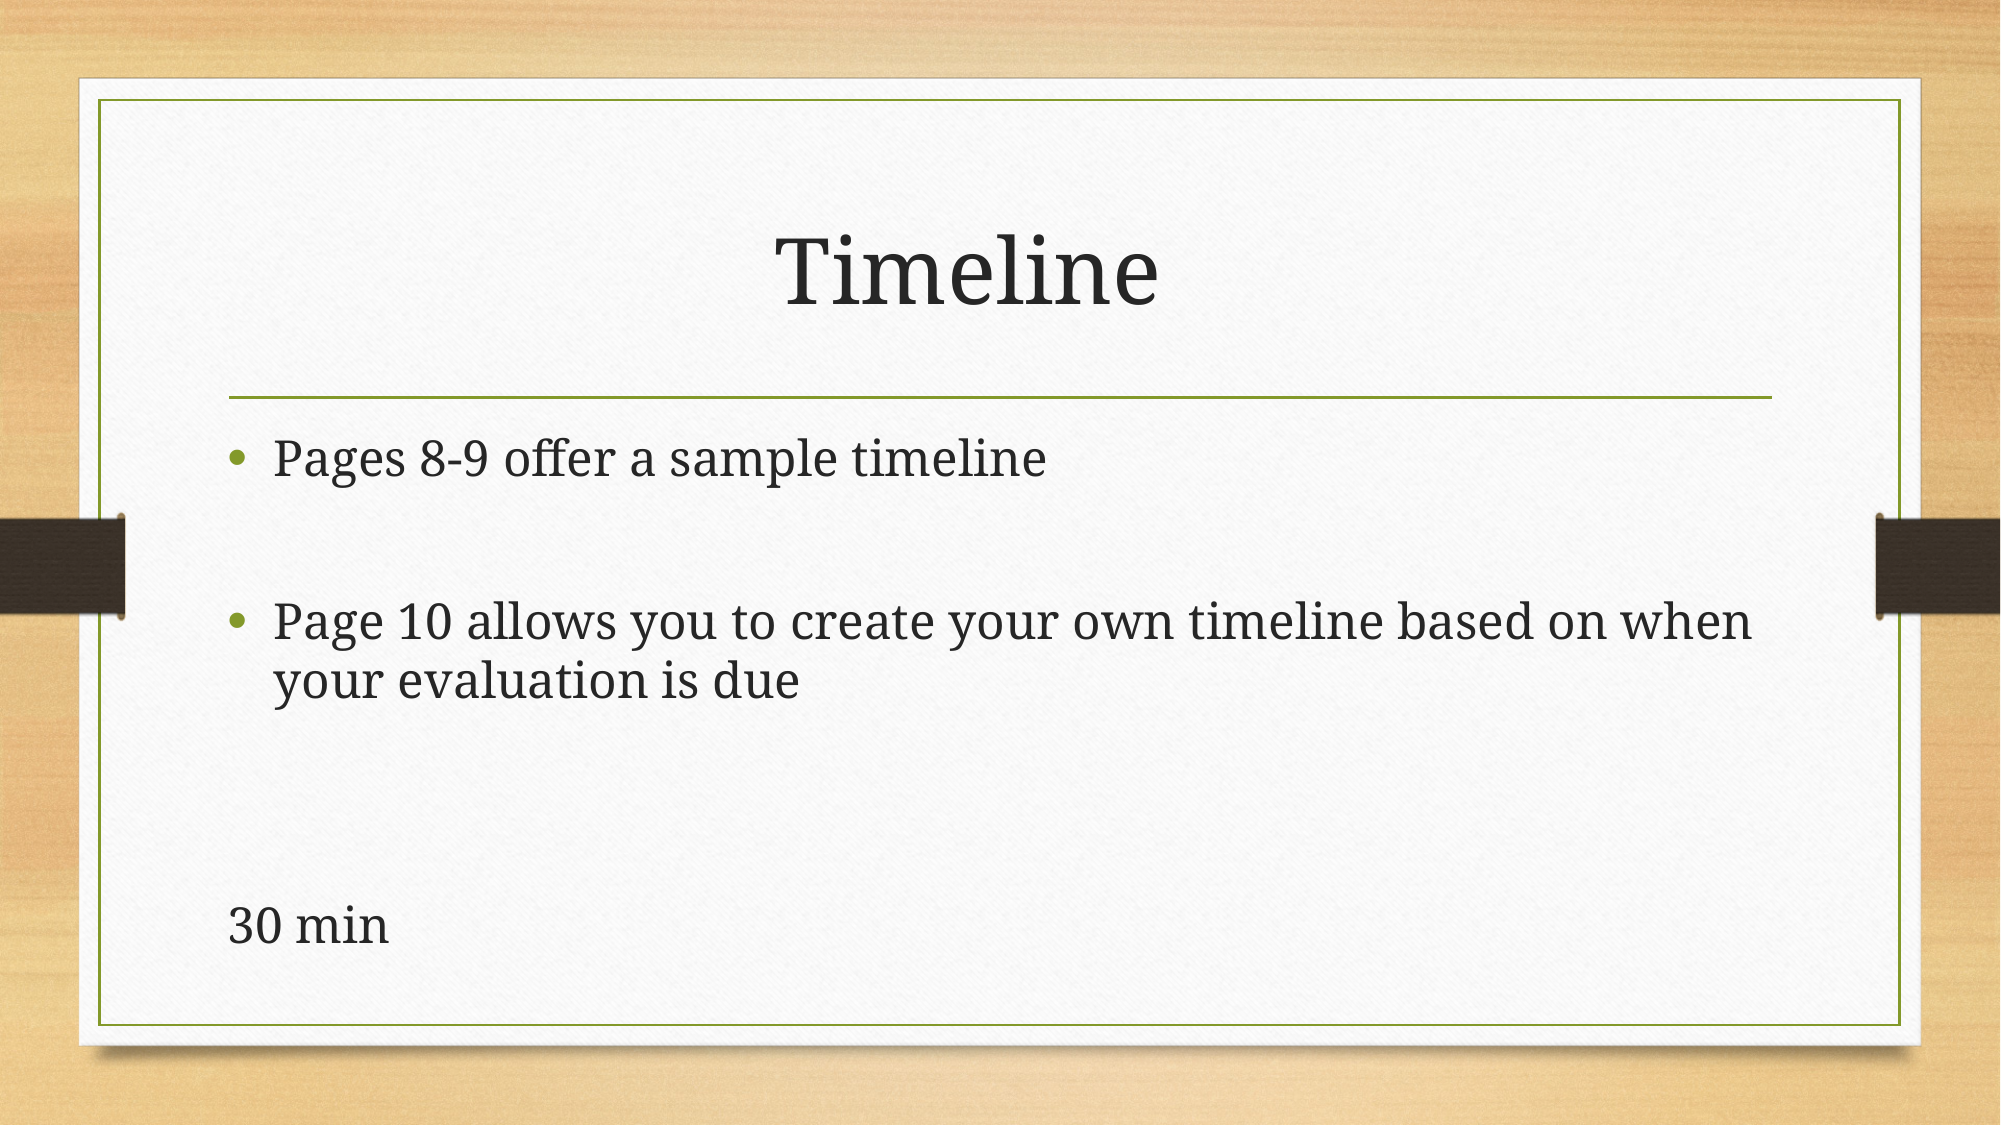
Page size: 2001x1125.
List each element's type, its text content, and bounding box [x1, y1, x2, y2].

picture [0, 0, 2001, 1125]
list Pages 8-9 offer a sample timeline Page 10 allows you to create your own timeline based on when your evaluation is due 30 min [212, 419, 1788, 964]
title Timeline [212, 161, 1788, 375]
